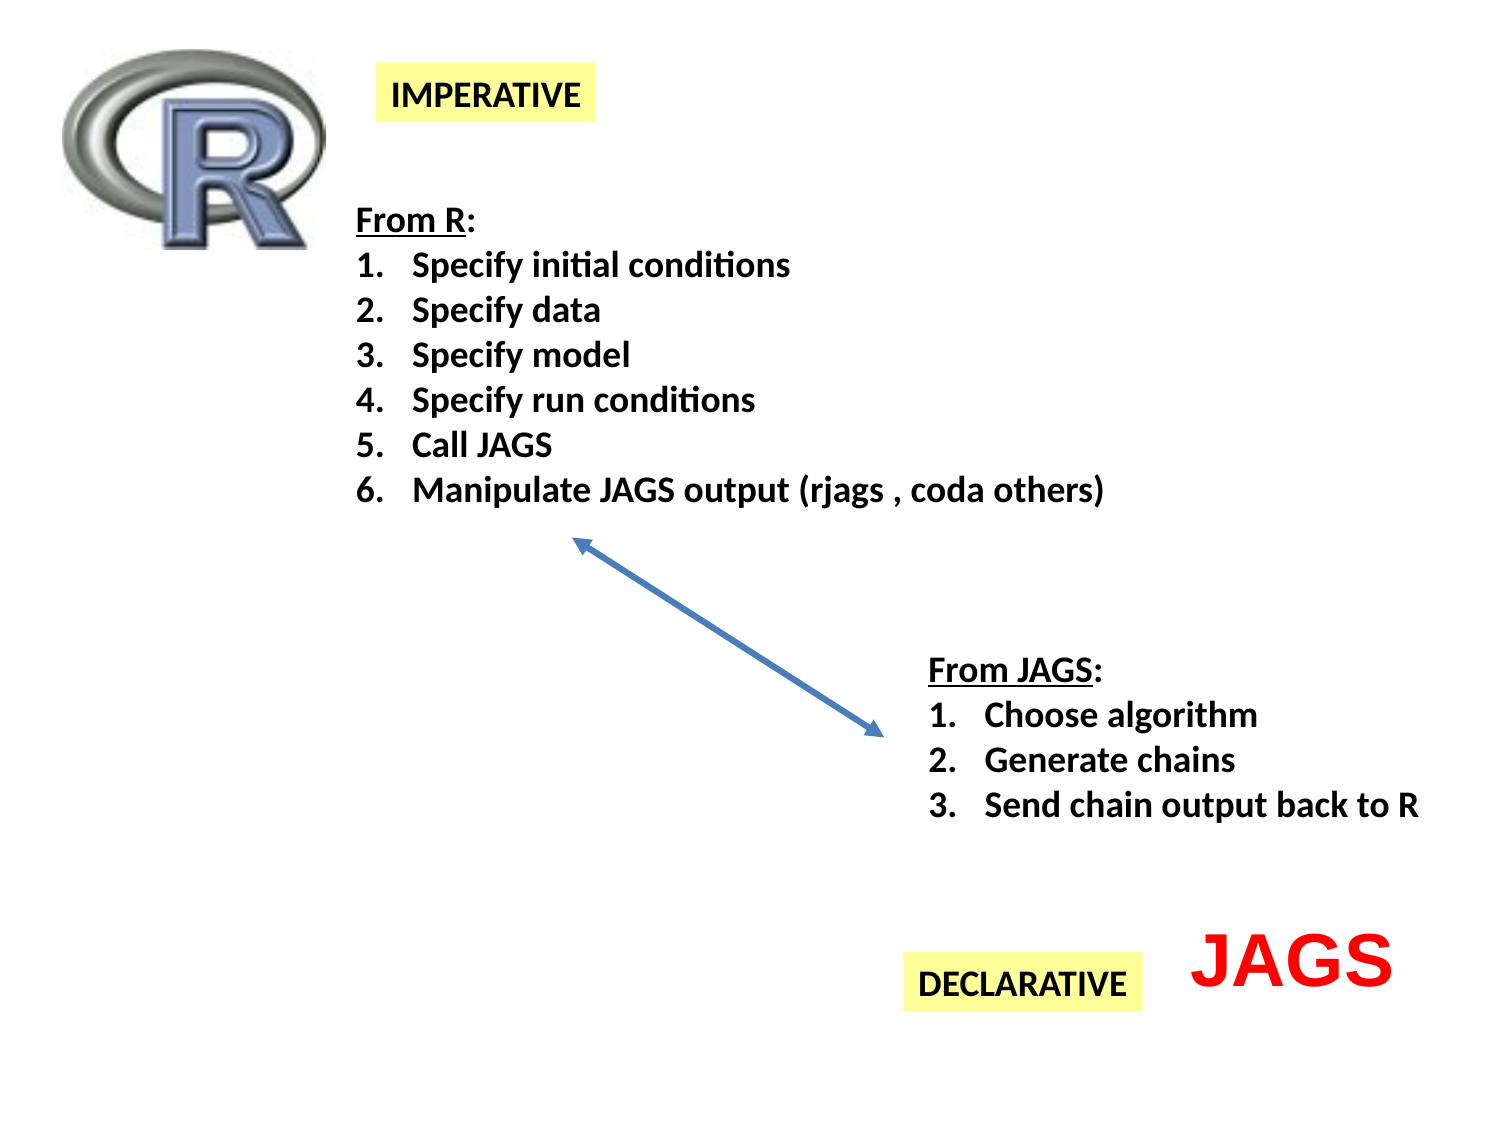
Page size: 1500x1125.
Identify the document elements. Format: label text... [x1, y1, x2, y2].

text_box IMPERATIVE [376, 62, 597, 123]
text_box DECLARATIVE [903, 951, 1143, 1012]
text_box From JAGS: Choose algorithm Generate chains Send chain output back to R [913, 637, 1435, 968]
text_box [571, 537, 885, 738]
text_box JAGS [1174, 968, 1413, 1099]
text_box From R: Specify initial conditions Specify data Specify model Specify run conditions Call JAGS Manipulate JAGS output (rjags , coda others) [341, 187, 1121, 653]
picture [62, 49, 326, 251]
